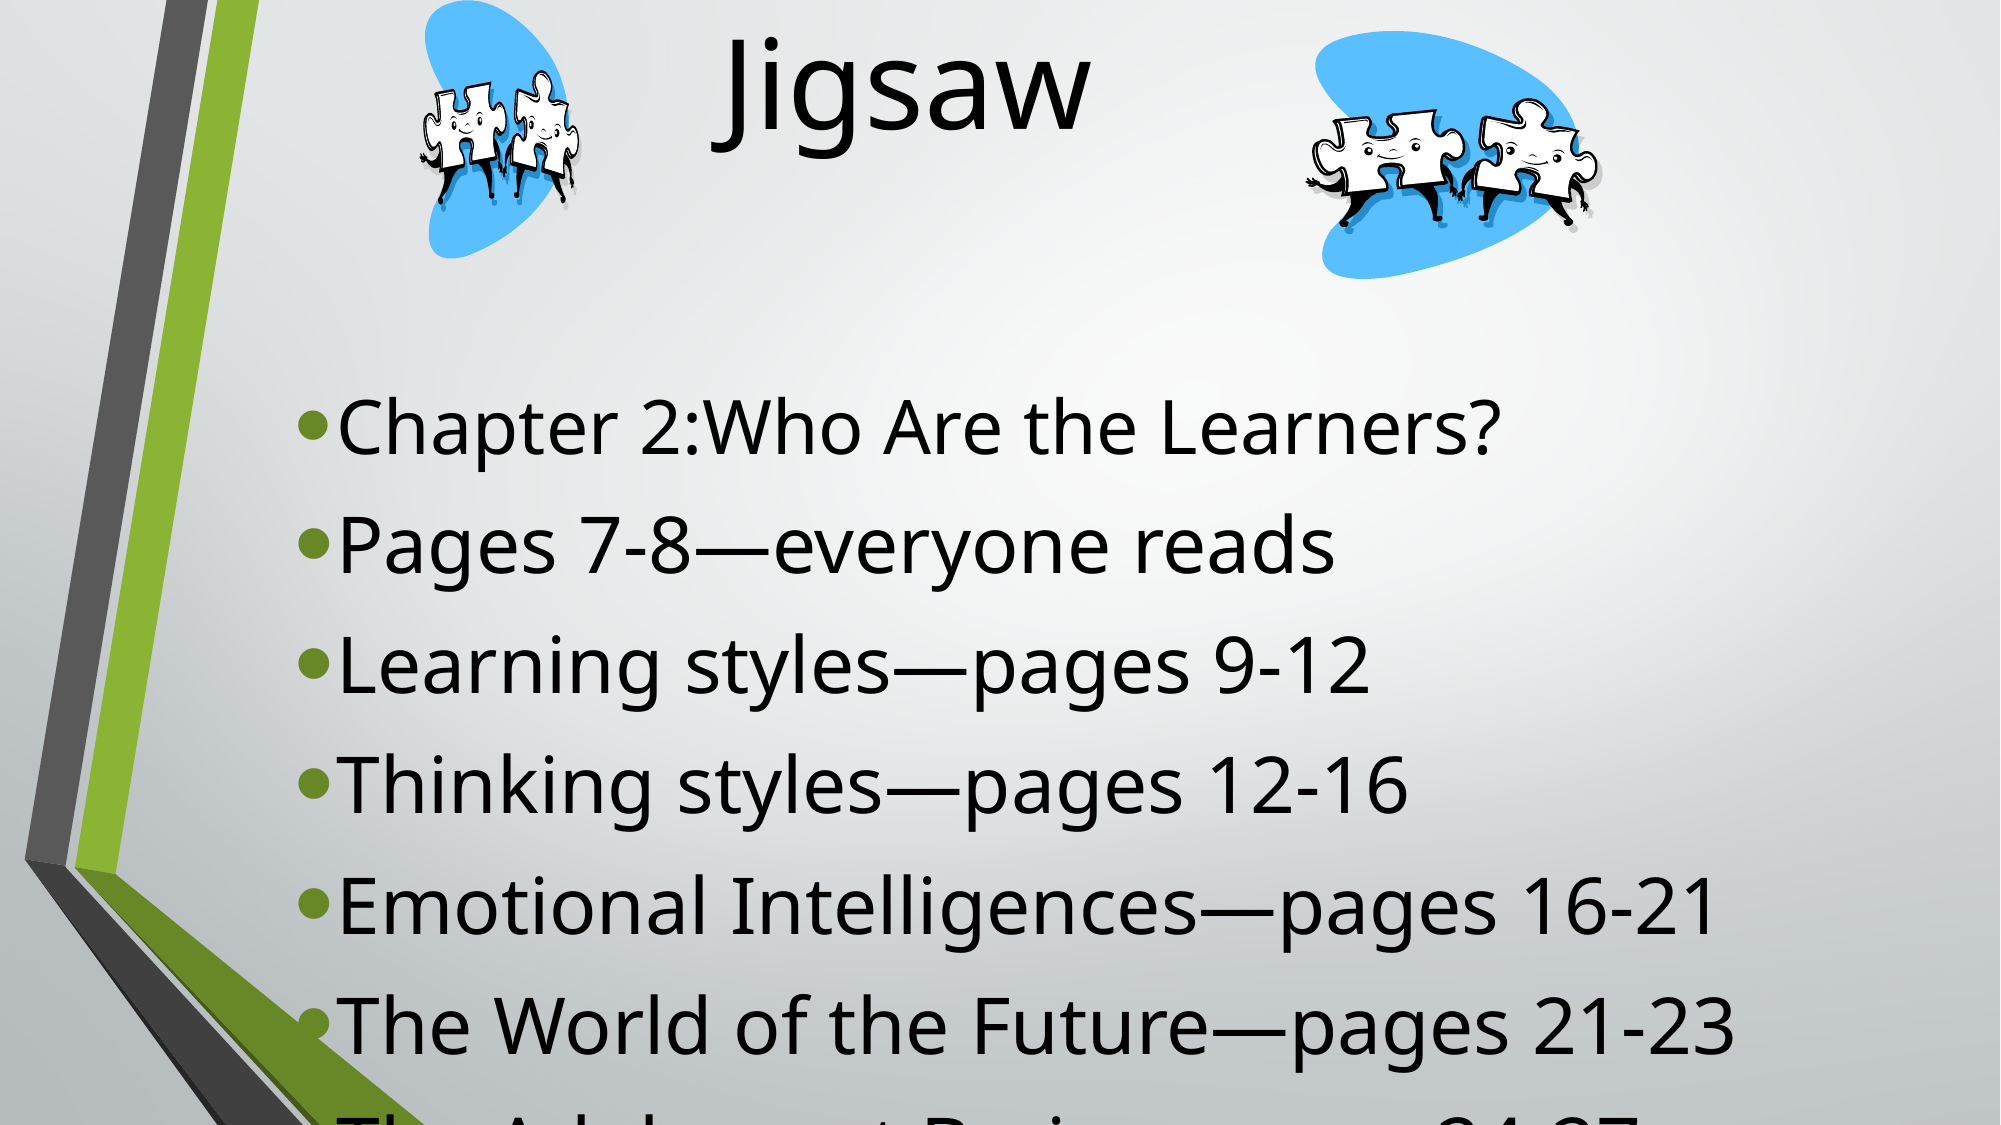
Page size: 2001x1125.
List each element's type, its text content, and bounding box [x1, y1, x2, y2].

picture [1305, 30, 1603, 280]
title Jigsaw [85, 0, 1729, 355]
list Chapter 2:Who Are the Learners? Pages 7-8—everyone reads Learning styles—pages 9-12 Thinking styles—pages 12-16 Emotional Intelligences—pages 16-21 The World of the Future—pages 21-23 The Adolescent Brain—pages 24-27 [279, 371, 1932, 1125]
picture [419, 0, 582, 260]
